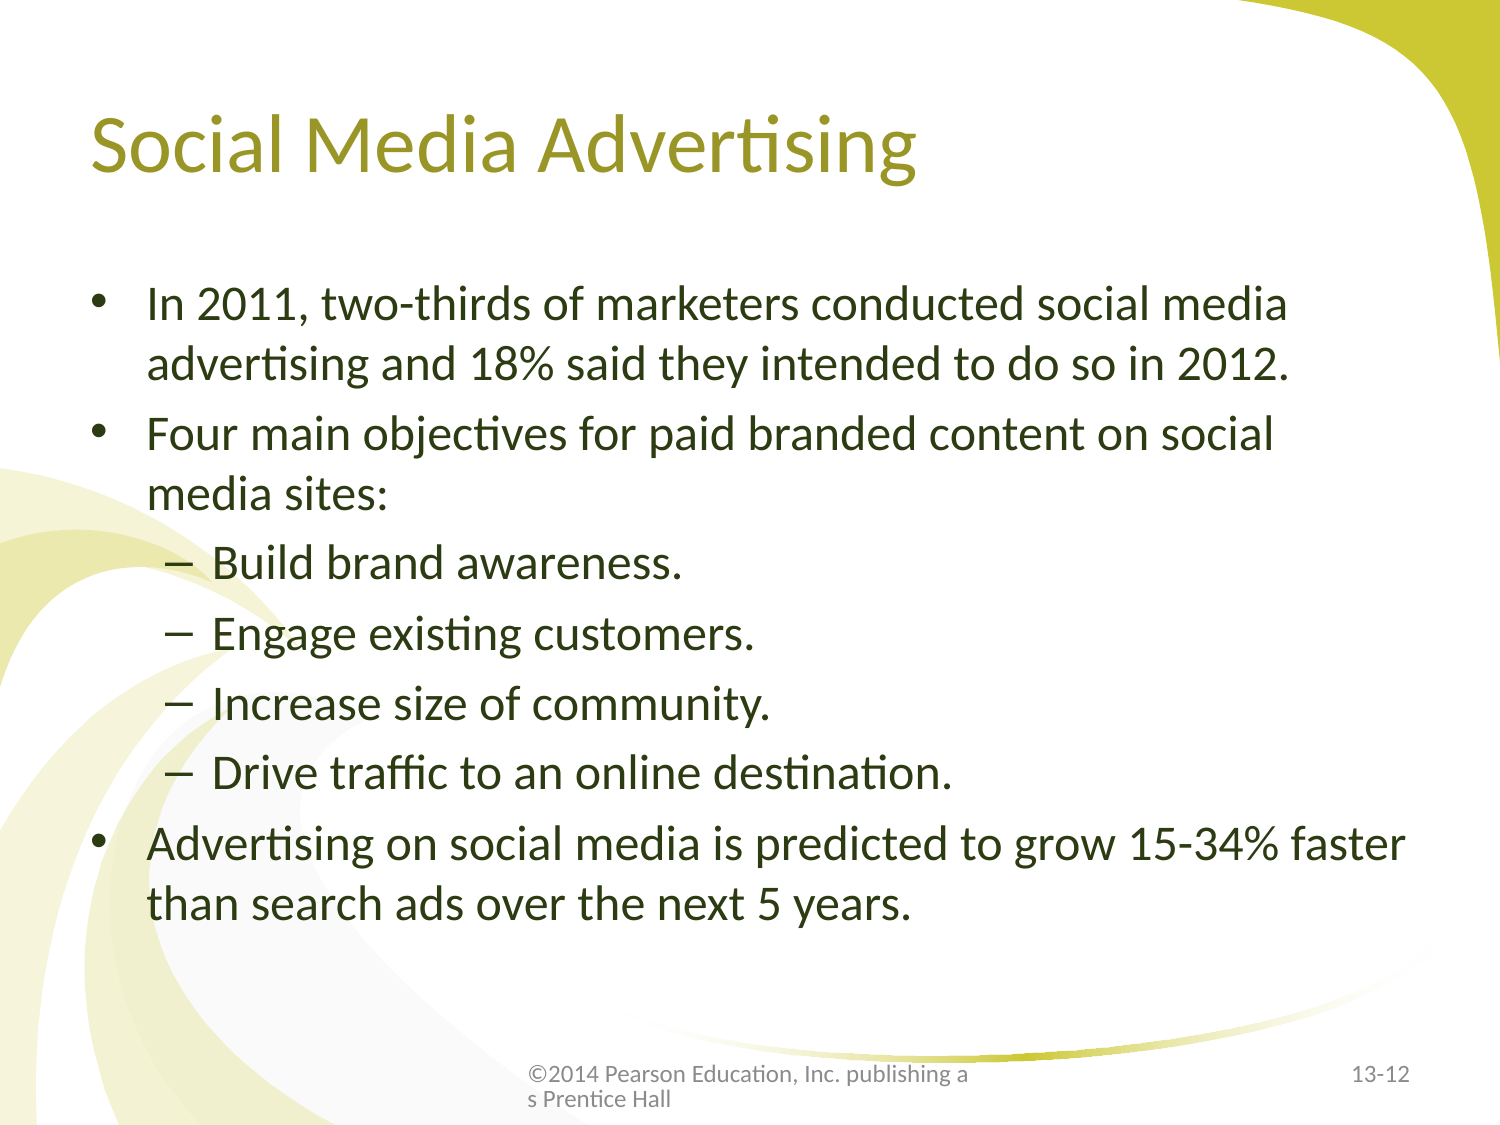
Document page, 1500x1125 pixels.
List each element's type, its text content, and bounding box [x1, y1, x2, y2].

footer ©2014 Pearson Education, Inc. publishing as Prentice Hall [512, 1042, 988, 1103]
list In 2011, two-thirds of marketers conducted social media advertising and 18% said they intended to do so in 2012. Four main objectives for paid branded content on social media sites: Build brand awareness. Engage existing customers. Increase size of community. Drive traffic to an online destination. Advertising on social media is predicted to grow 15-34% faster than search ads over the next 5 years. [75, 262, 1425, 1005]
slide_number 13-12 [1074, 1042, 1425, 1103]
title Social Media Advertising [75, 45, 1425, 233]
